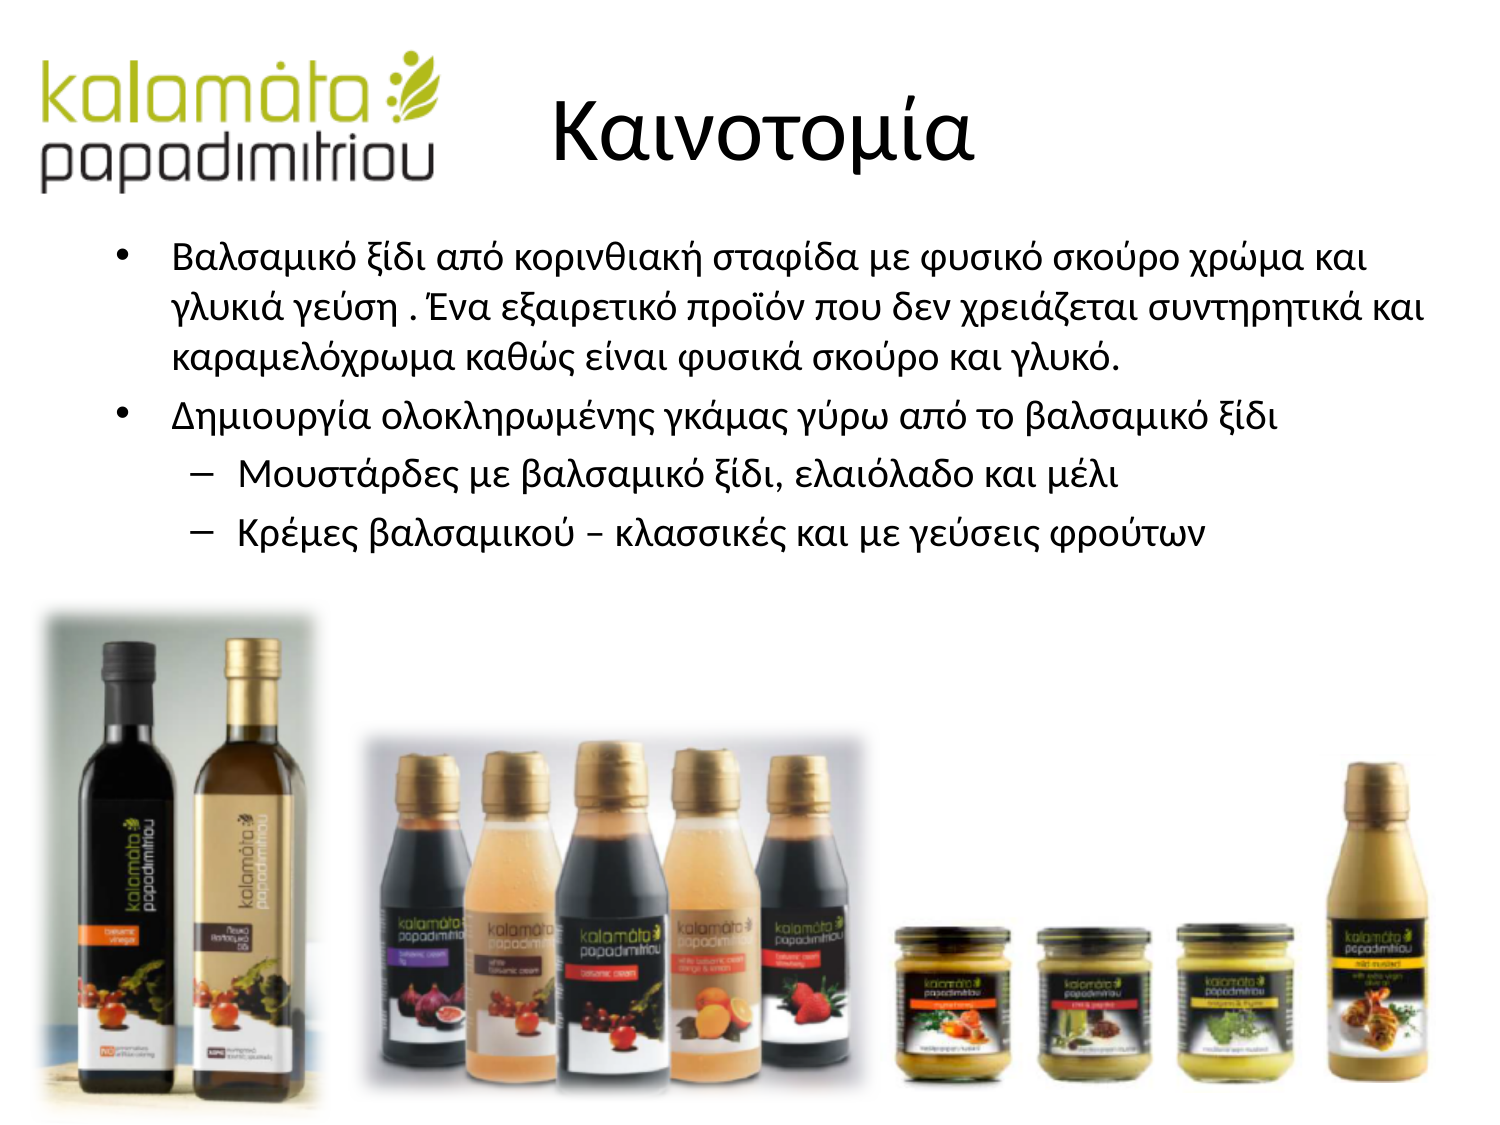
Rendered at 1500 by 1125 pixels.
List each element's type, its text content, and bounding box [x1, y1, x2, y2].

picture [29, 597, 333, 1125]
list Βαλσαμικό ξίδι από κορινθιακή σταφίδα με φυσικό σκούρο χρώμα και γλυκιά γεύση . Ένα εξαιρετικό προϊόν που δεν χρειάζεται συντηρητικά και καραμελόχρωμα καθώς είναι φυσικά σκούρο και γλυκό. Δημιουργία ολοκληρωμένης γκάμας γύρω από το βαλσαμικό ξίδι Μουστάρδες με βαλσαμικό ξίδι, ελαιόλαδο και μέλι Κρέμες βαλσαμικού – κλασσικές και με γεύσεις φρούτων [100, 221, 1471, 965]
title Καινοτομία [88, 29, 1439, 218]
picture [347, 720, 1307, 1103]
picture [1319, 754, 1436, 1083]
picture [18, 42, 450, 197]
